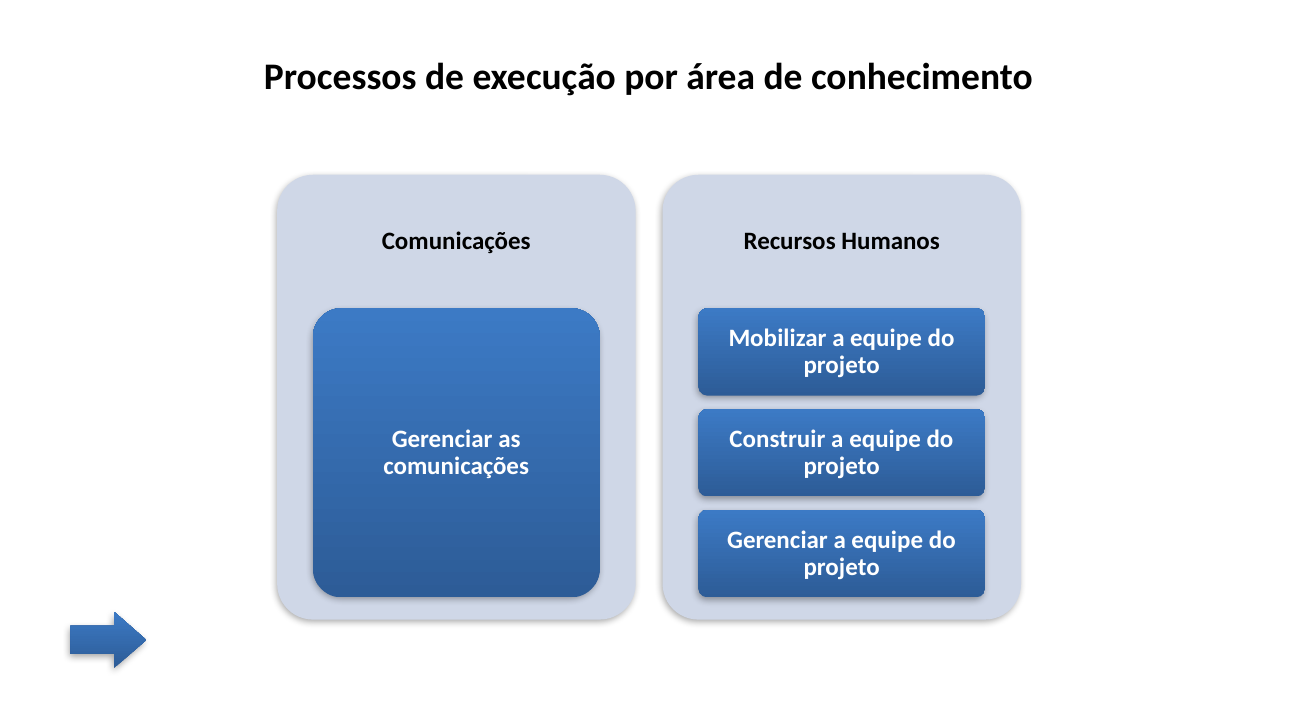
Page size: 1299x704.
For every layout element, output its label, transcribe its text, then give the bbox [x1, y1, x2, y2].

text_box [276, 174, 1022, 620]
text_box Processos de execução por área de conhecimento [0, 44, 1299, 106]
text_box [70, 611, 147, 669]
